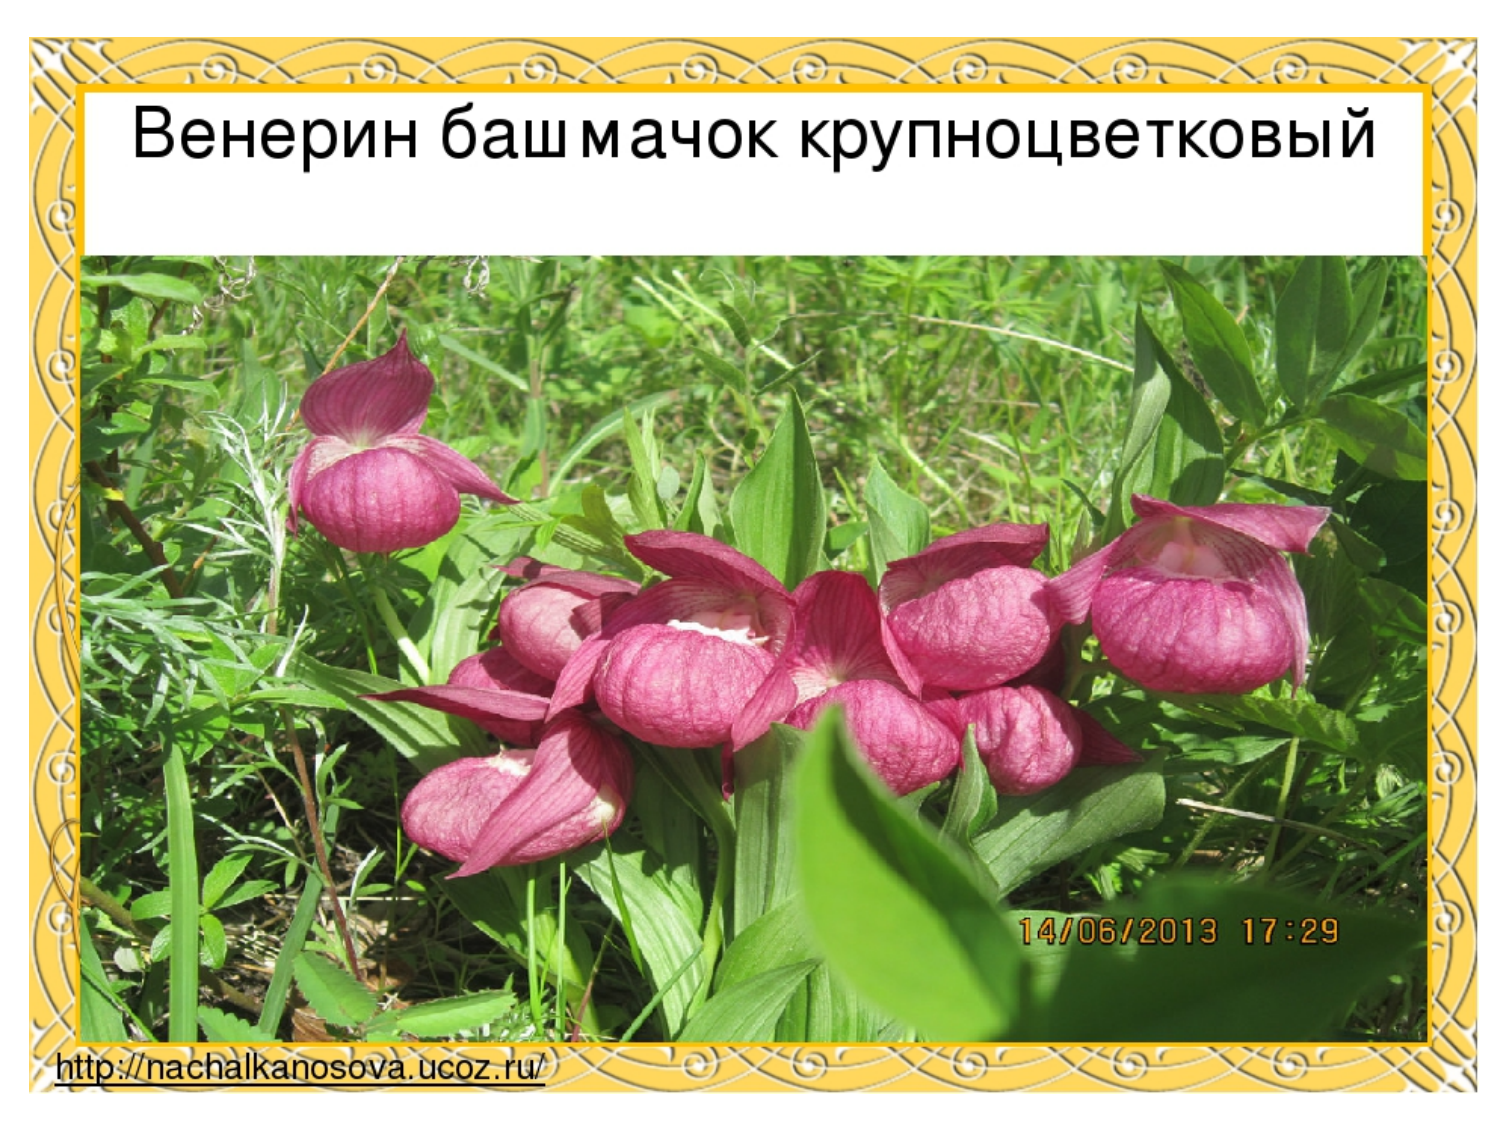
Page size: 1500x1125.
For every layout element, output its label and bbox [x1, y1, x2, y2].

list [29, 37, 1480, 1095]
